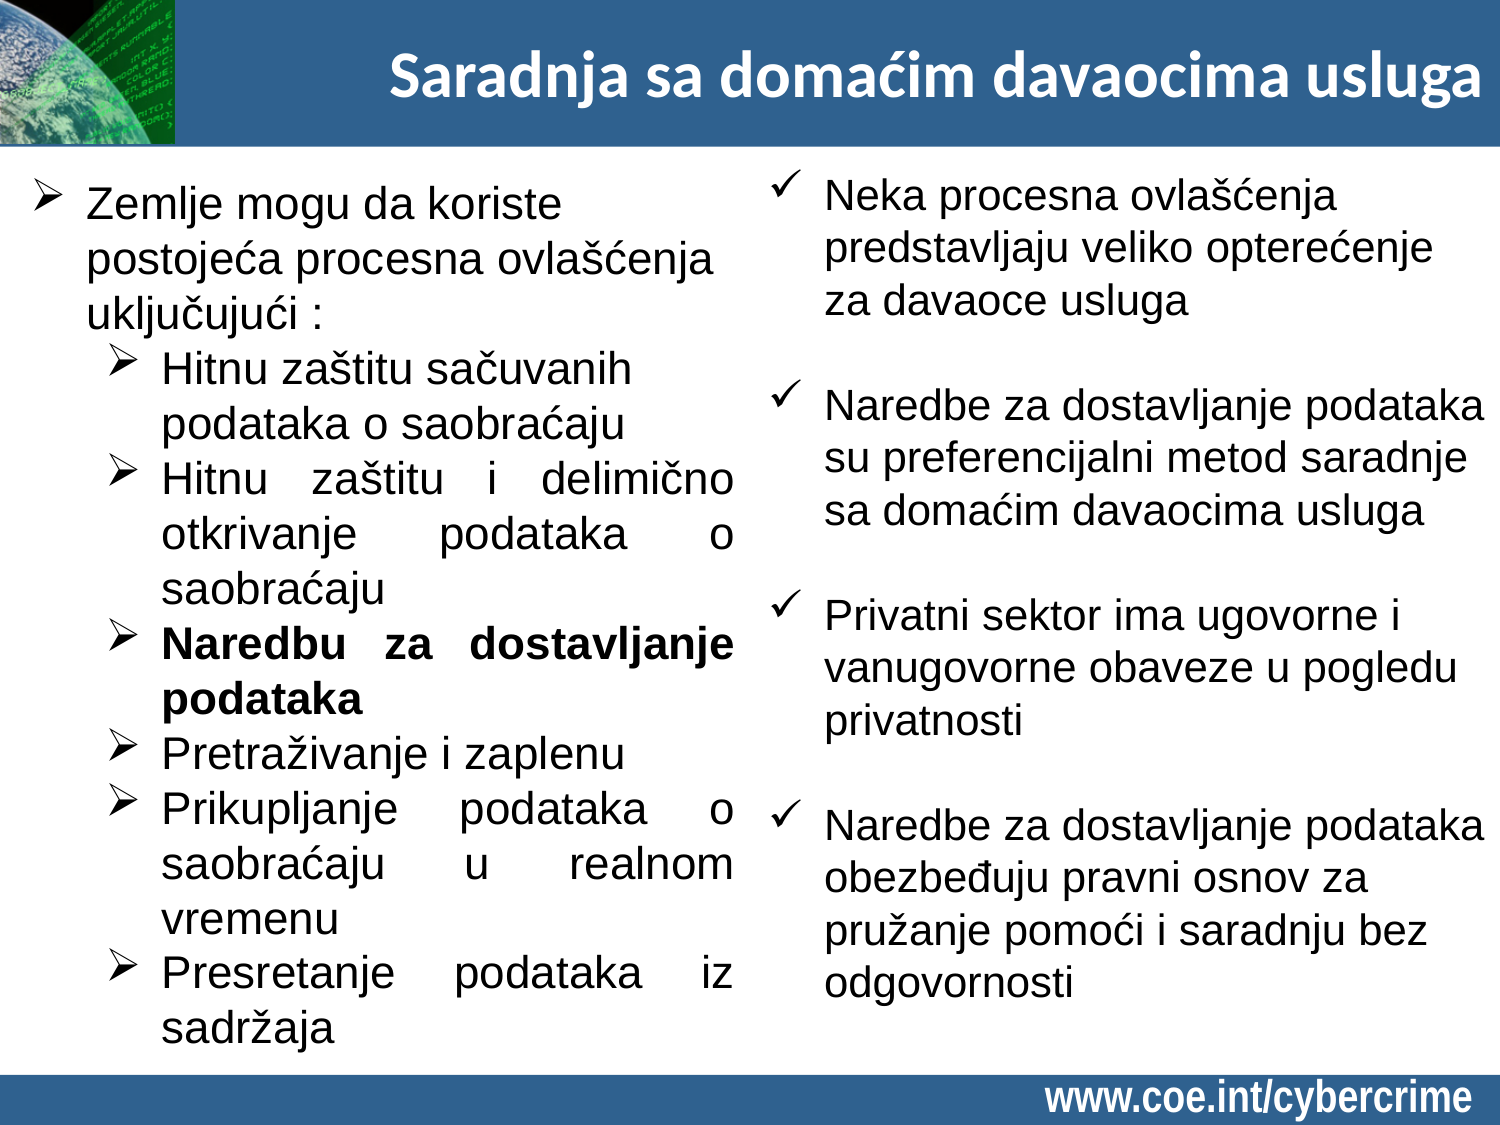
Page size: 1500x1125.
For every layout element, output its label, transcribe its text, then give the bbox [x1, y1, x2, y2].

text_box Zemlje mogu da koriste postojeća procesna ovlašćenja uključujući : Hitnu zaštitu sačuvanih podataka o saobraćaju Hitnu zaštitu i delimično otkrivanje podataka o saobraćaju Naredbu za dostavljanje podataka Pretraživanje i zaplenu Prikupljanje podataka o saobraćaju u realnom vremenu Presretanje podataka iz sadržaja [15, 166, 750, 1116]
picture [0, 0, 175, 144]
text_box Neka procesna ovlašćenja predstavljaju veliko opterećenje za davaoce usluga Naredbe za dostavljanje podataka su preferencijalni metod saradnje sa domaćim davaocima usluga Privatni sektor ima ugovorne i vanugovorne obaveze u pogledu privatnosti Naredbe za dostavljanje podataka obezbeđuju pravni osnov za pružanje pomoći i saradnju bez odgovornosti [753, 159, 1500, 1014]
text_box [0, 1073, 1030, 1125]
text_box www.coe.int/cybercrime [1030, 1059, 1500, 1125]
text_box Saradnja sa domaćim davaocima usluga [177, 0, 1500, 149]
